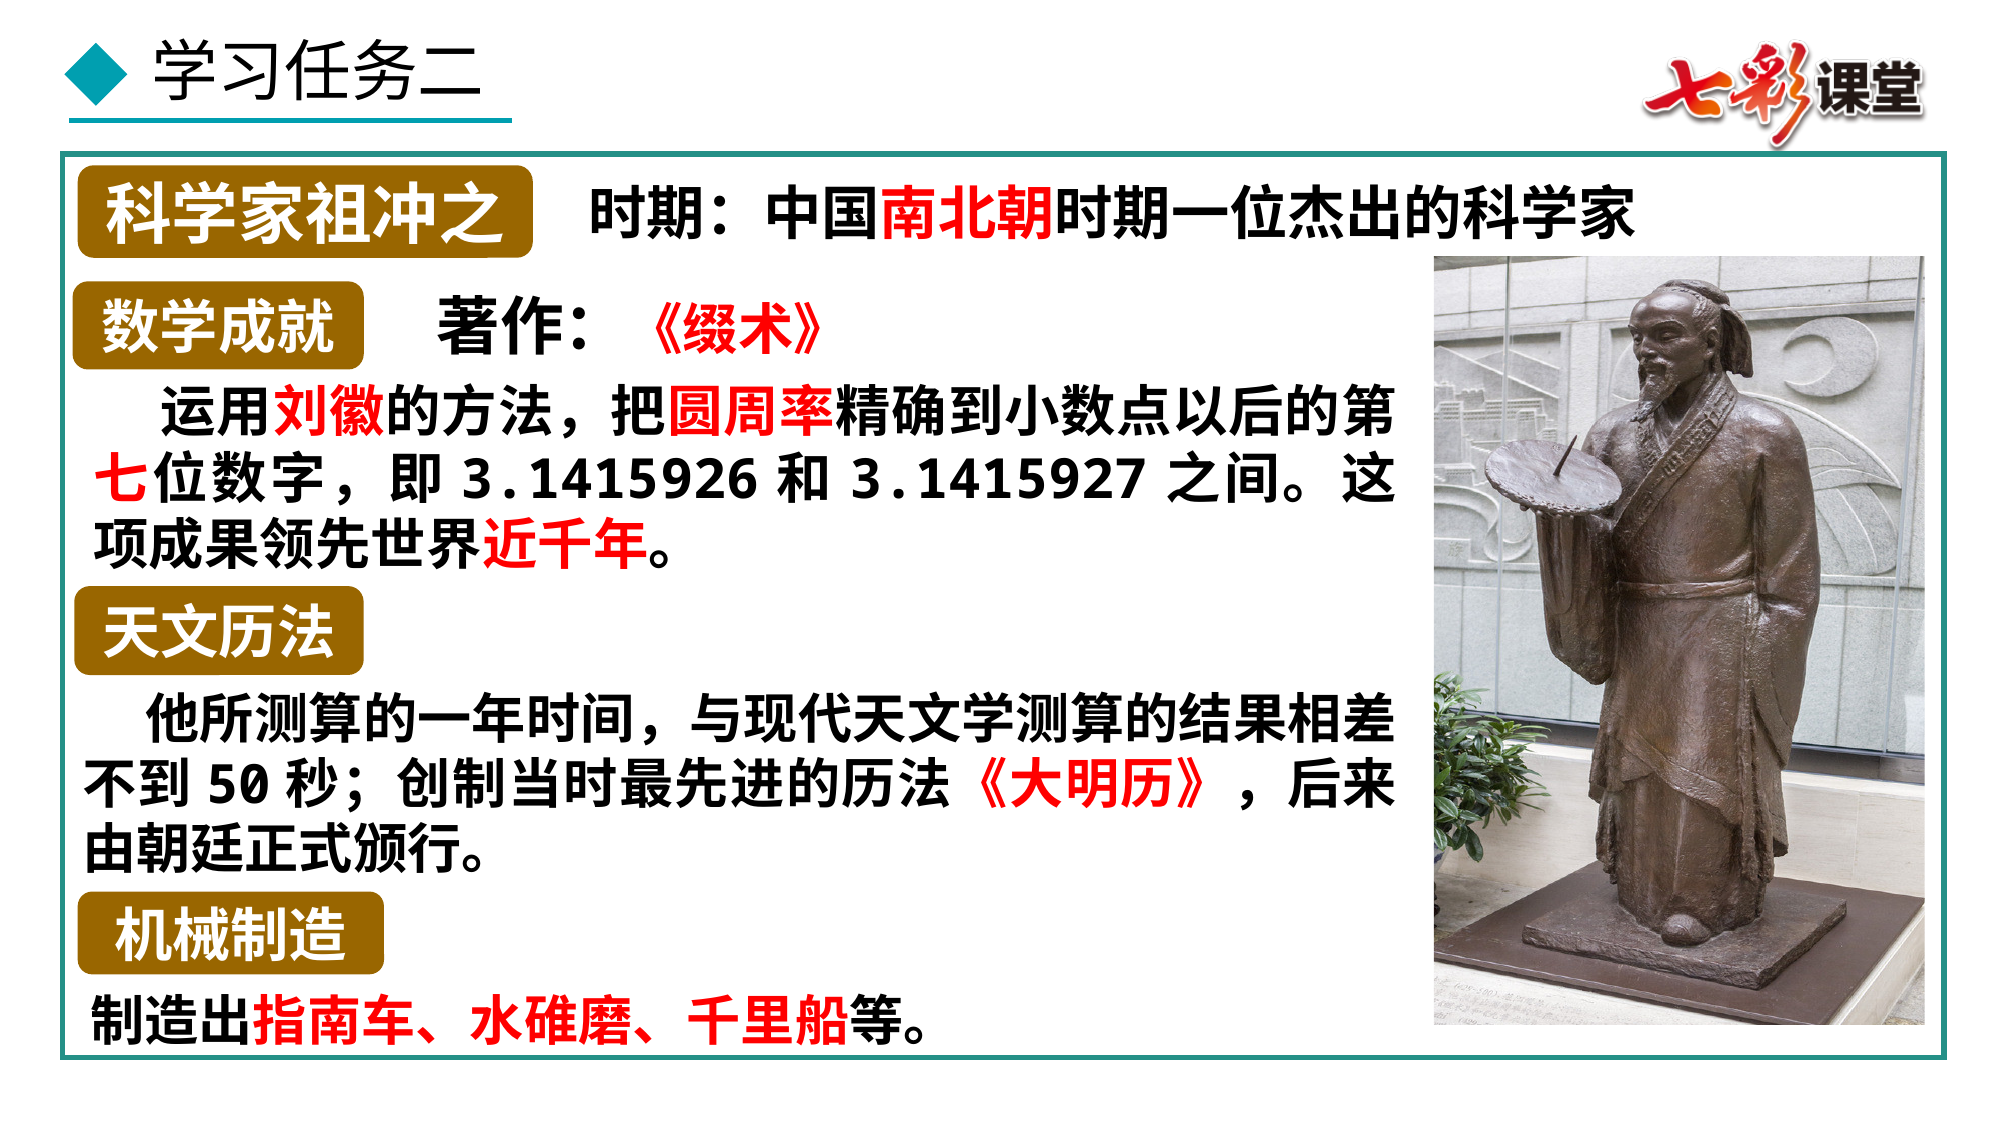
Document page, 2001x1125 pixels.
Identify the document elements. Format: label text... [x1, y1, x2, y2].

picture [1433, 256, 1926, 1025]
picture [1638, 35, 1932, 151]
text_box 科学家祖冲之 [77, 165, 533, 258]
text_box 数学成就 [72, 281, 364, 368]
text_box 机械制造 [77, 891, 385, 975]
text_box 他所测算的一年时间，与现代天文学测算的结果相差不到50秒；创制当时最先进的历法《大明历》，后来由朝廷正式颁行。 [67, 677, 1413, 887]
text_box 制造出指南车、水碓磨、千里船等。 [75, 979, 1354, 1059]
text_box 天文历法 [74, 586, 364, 676]
text_box 著作：《缀术》 [422, 278, 865, 370]
text_box 运用刘徽的方法，把圆周率精确到小数点以后的第七位数字，即3.1415926和3.1415927之间。这项成果领先世界近千年。 [78, 368, 1413, 584]
text_box 时期：中国南北朝时期一位杰出的科学家 [573, 168, 1680, 254]
